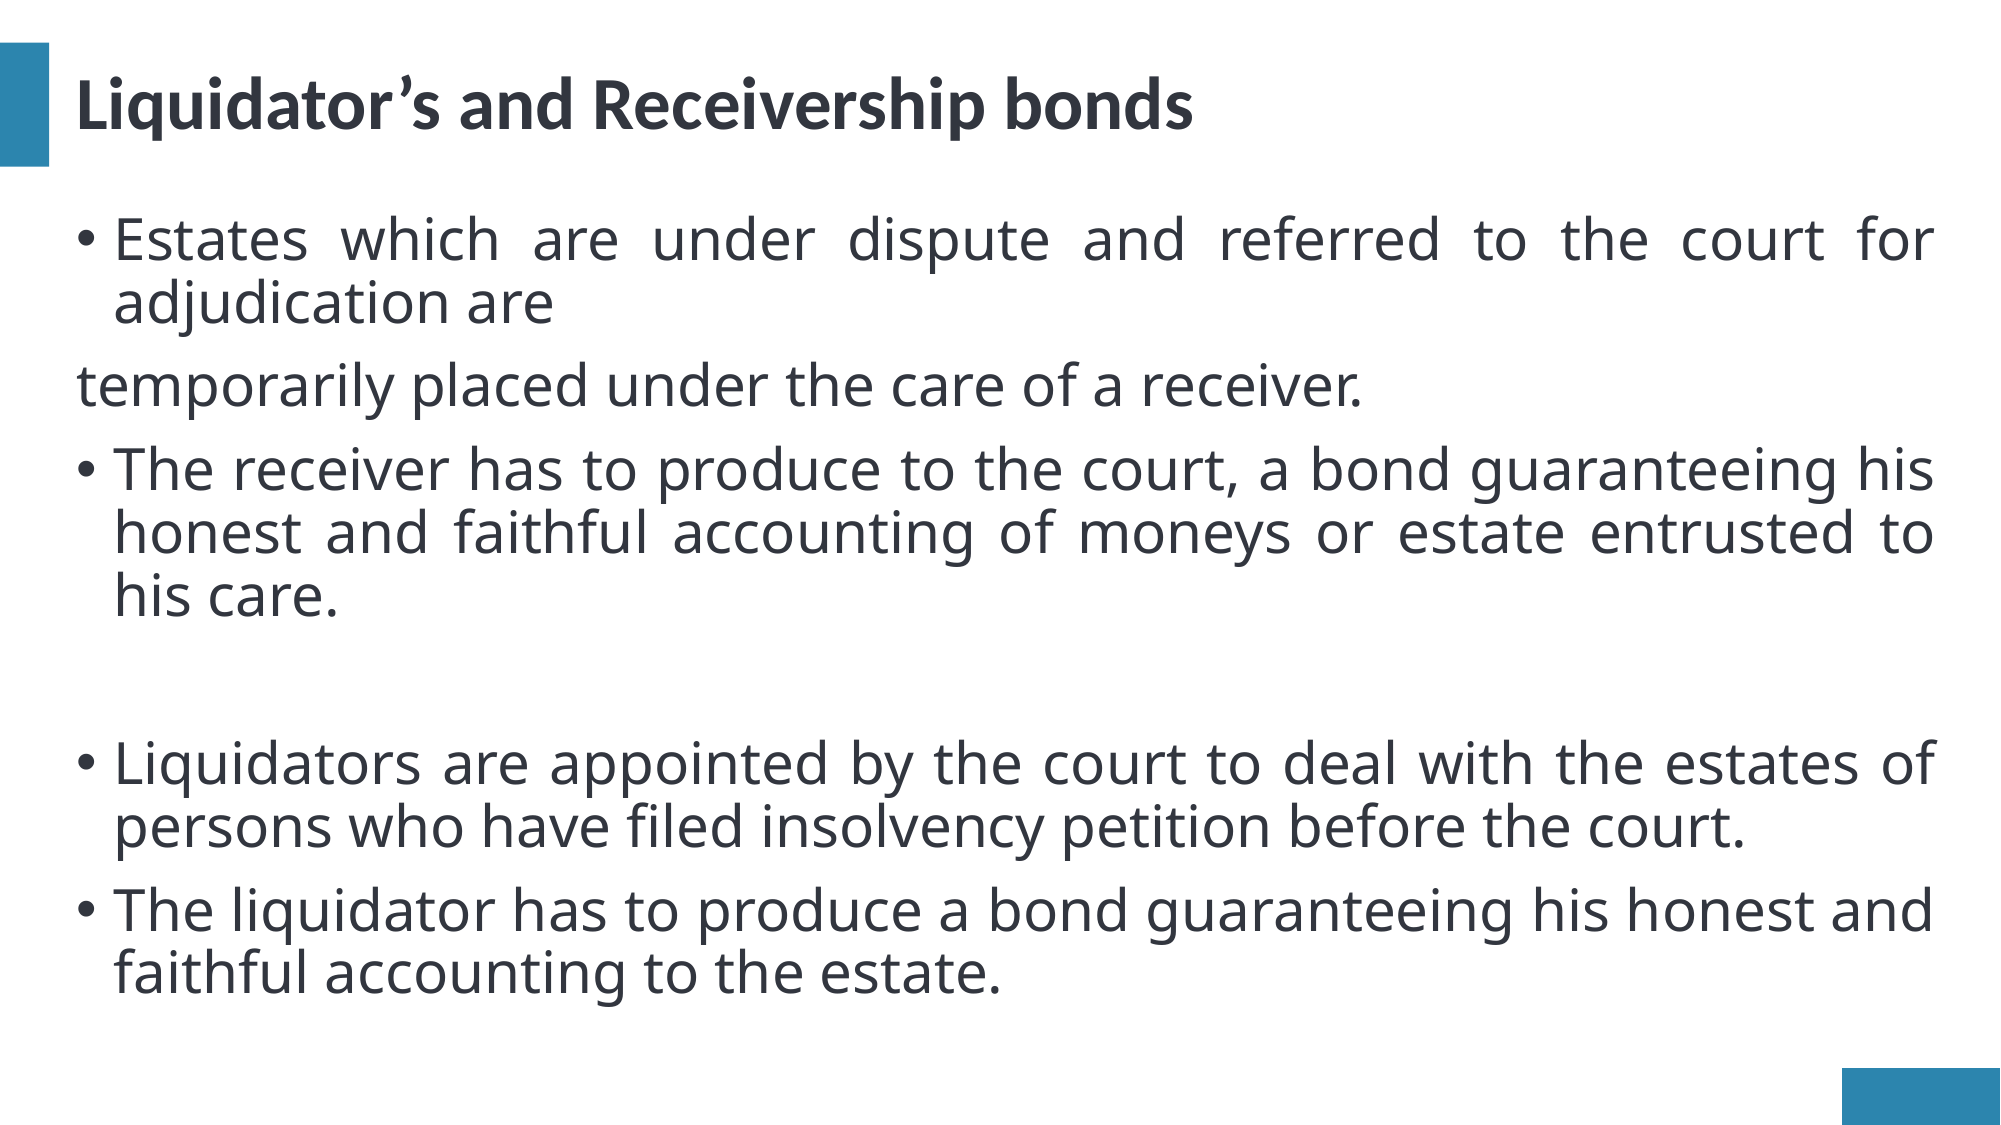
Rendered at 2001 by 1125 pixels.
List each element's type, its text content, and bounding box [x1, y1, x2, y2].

list Estates which are under dispute and referred to the court for adjudication are temporarily placed under the care of a receiver. The receiver has to produce to the court, a bond guaranteeing his honest and faithful accounting of moneys or estate entrusted to his care. Liquidators are appointed by the court to deal with the estates of persons who have filed insolvency petition before the court. The liquidator has to produce a bond guaranteeing his honest and faithful accounting to the estate. [60, 202, 1951, 1014]
title Liquidator’s and Receivership bonds [60, 42, 1951, 168]
